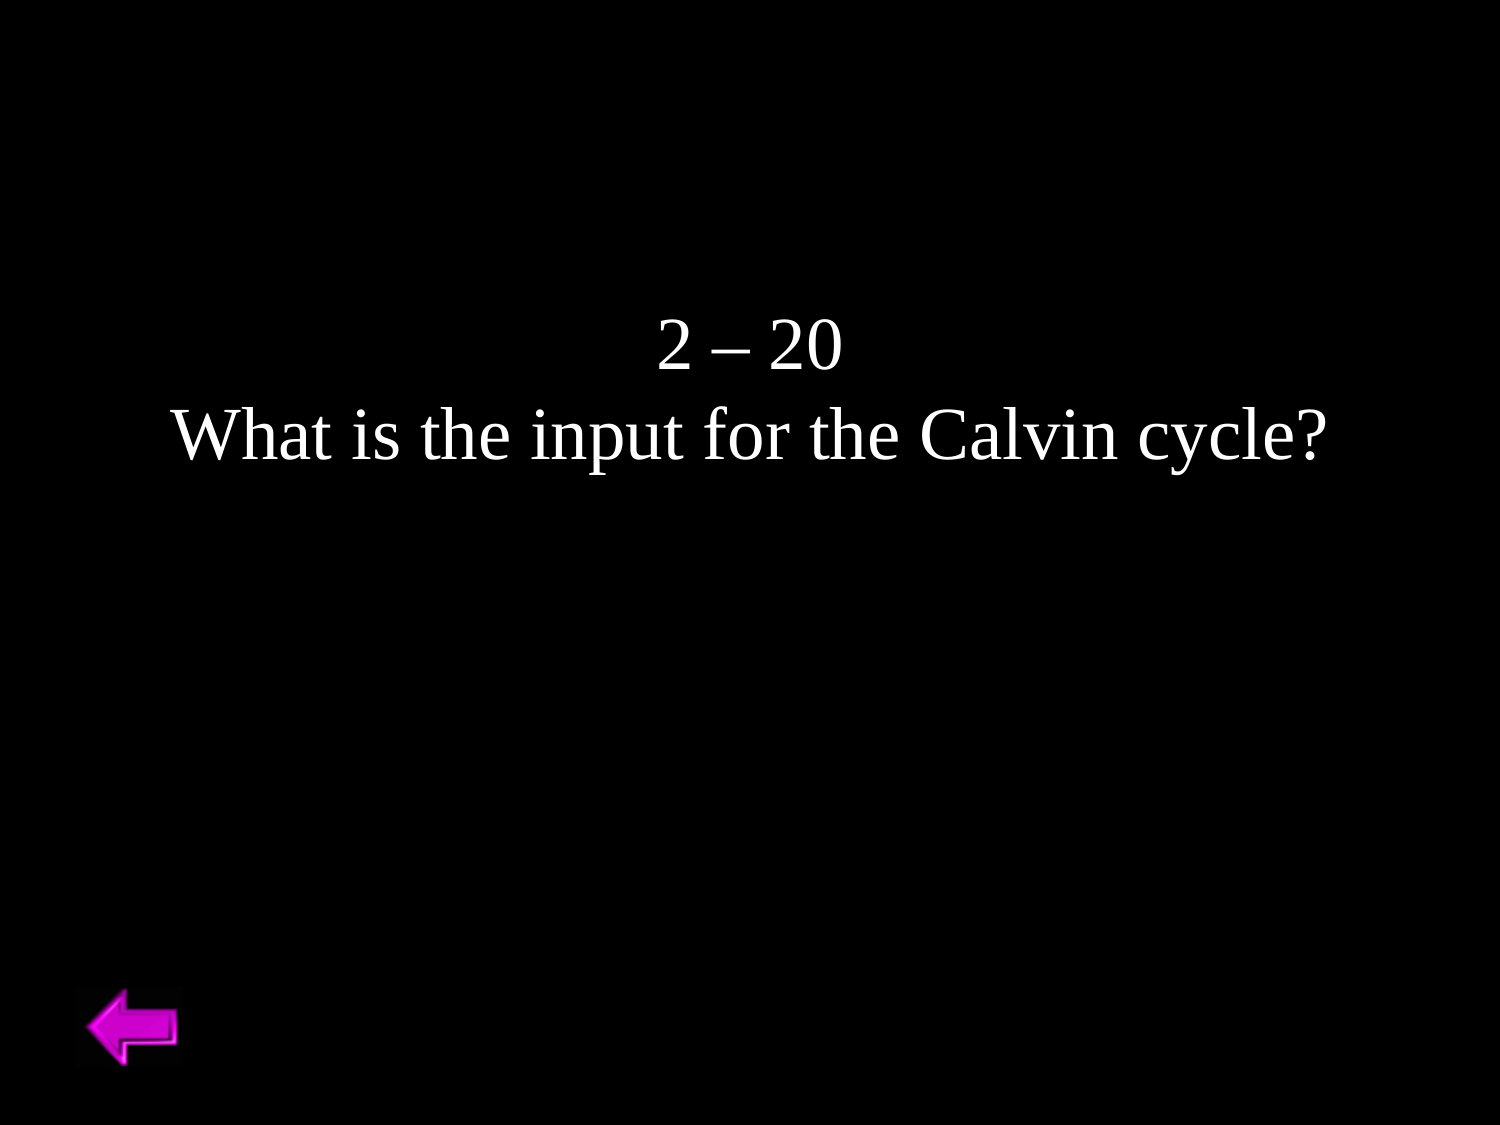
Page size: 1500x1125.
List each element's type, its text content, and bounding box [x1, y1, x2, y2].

text_box 2 – 20 What is the input for the Calvin cycle? [12, 287, 1488, 483]
picture [74, 987, 183, 1066]
